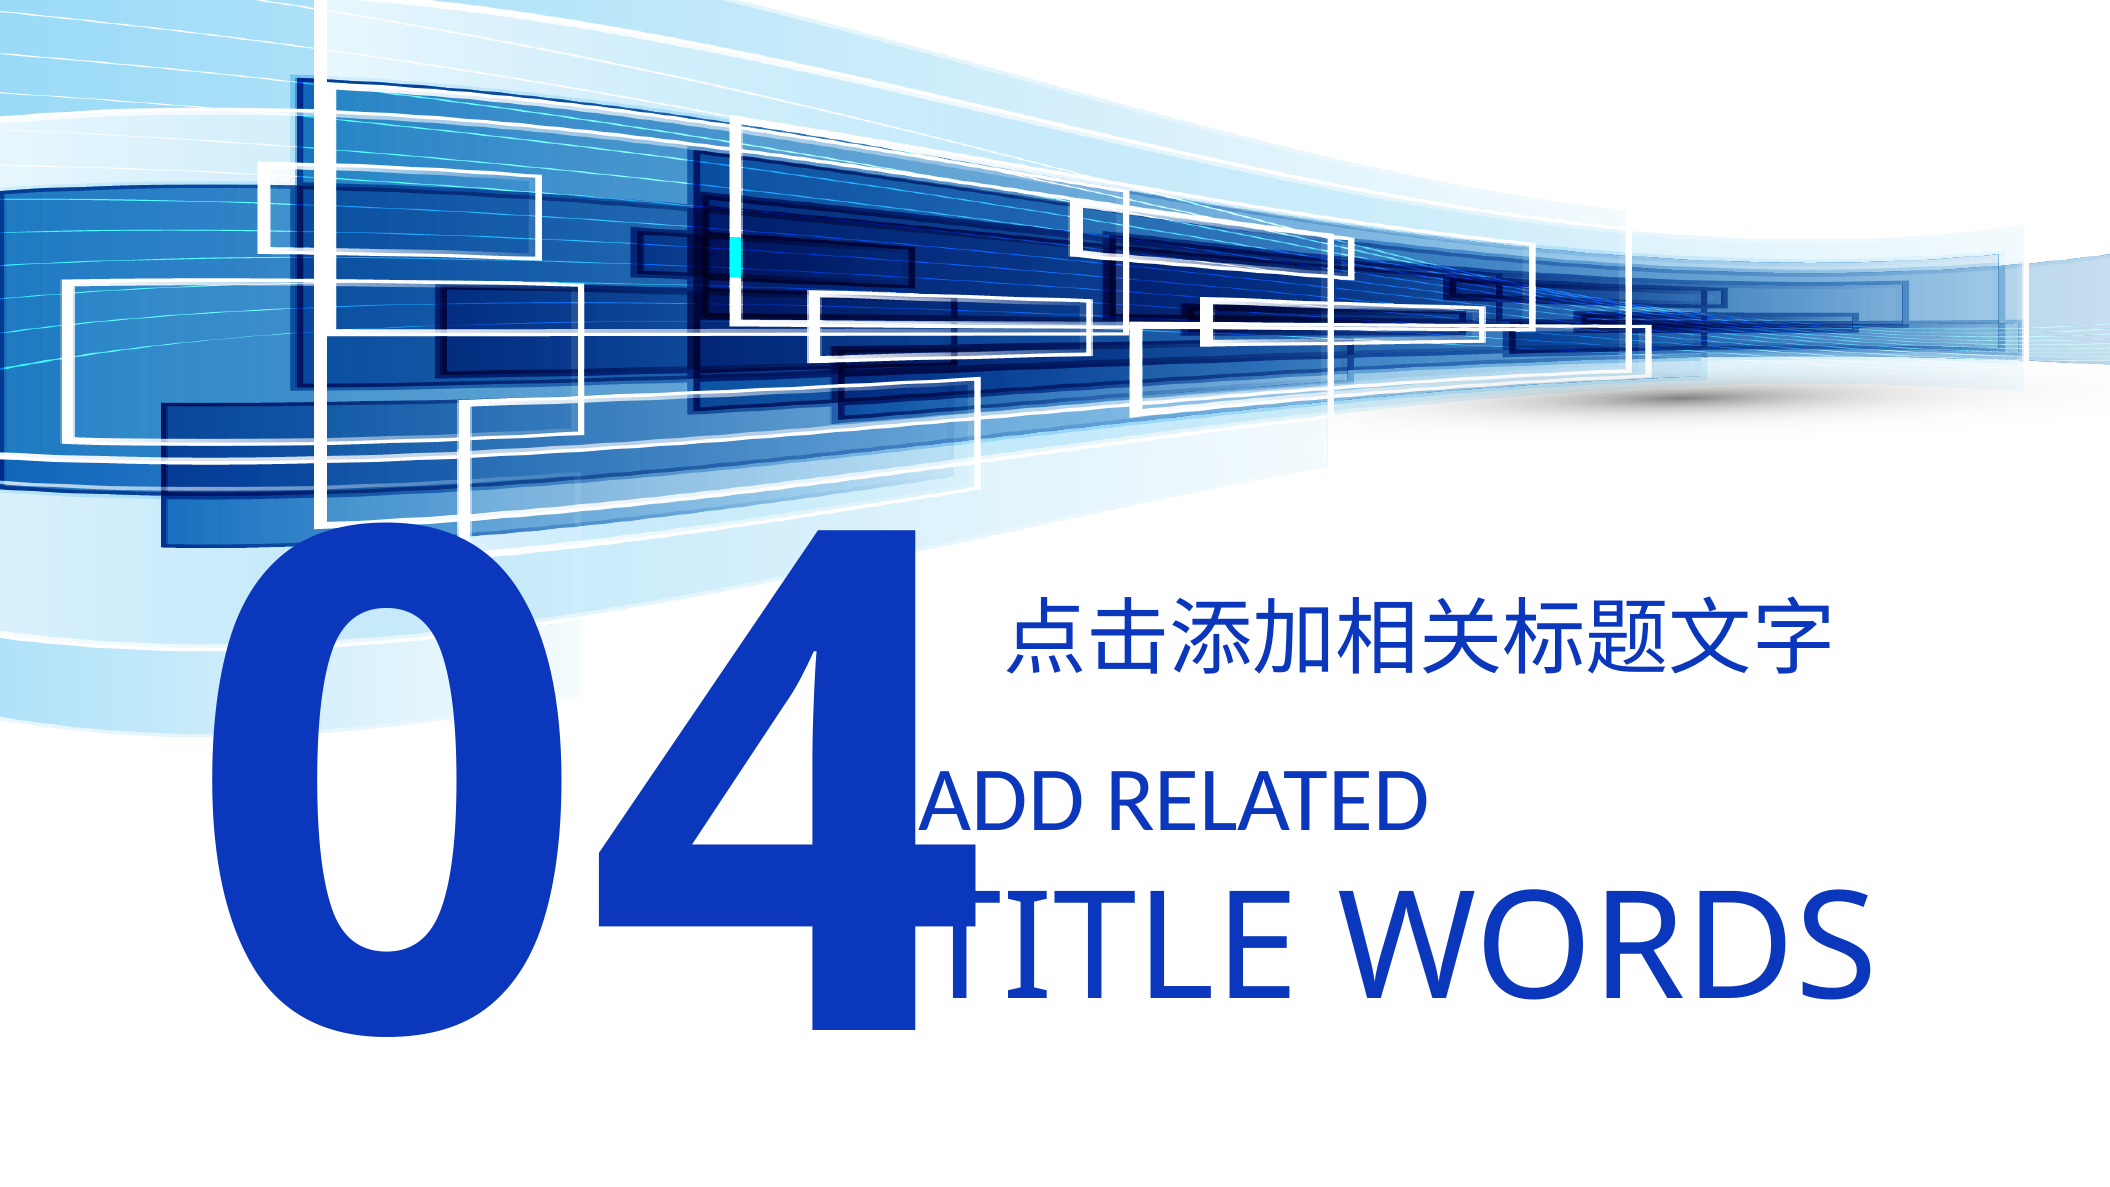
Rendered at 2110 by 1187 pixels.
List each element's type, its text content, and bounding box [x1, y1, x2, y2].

text_box 04 [143, 854, 1033, 1178]
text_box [983, 576, 1856, 1040]
picture [0, 0, 2110, 854]
